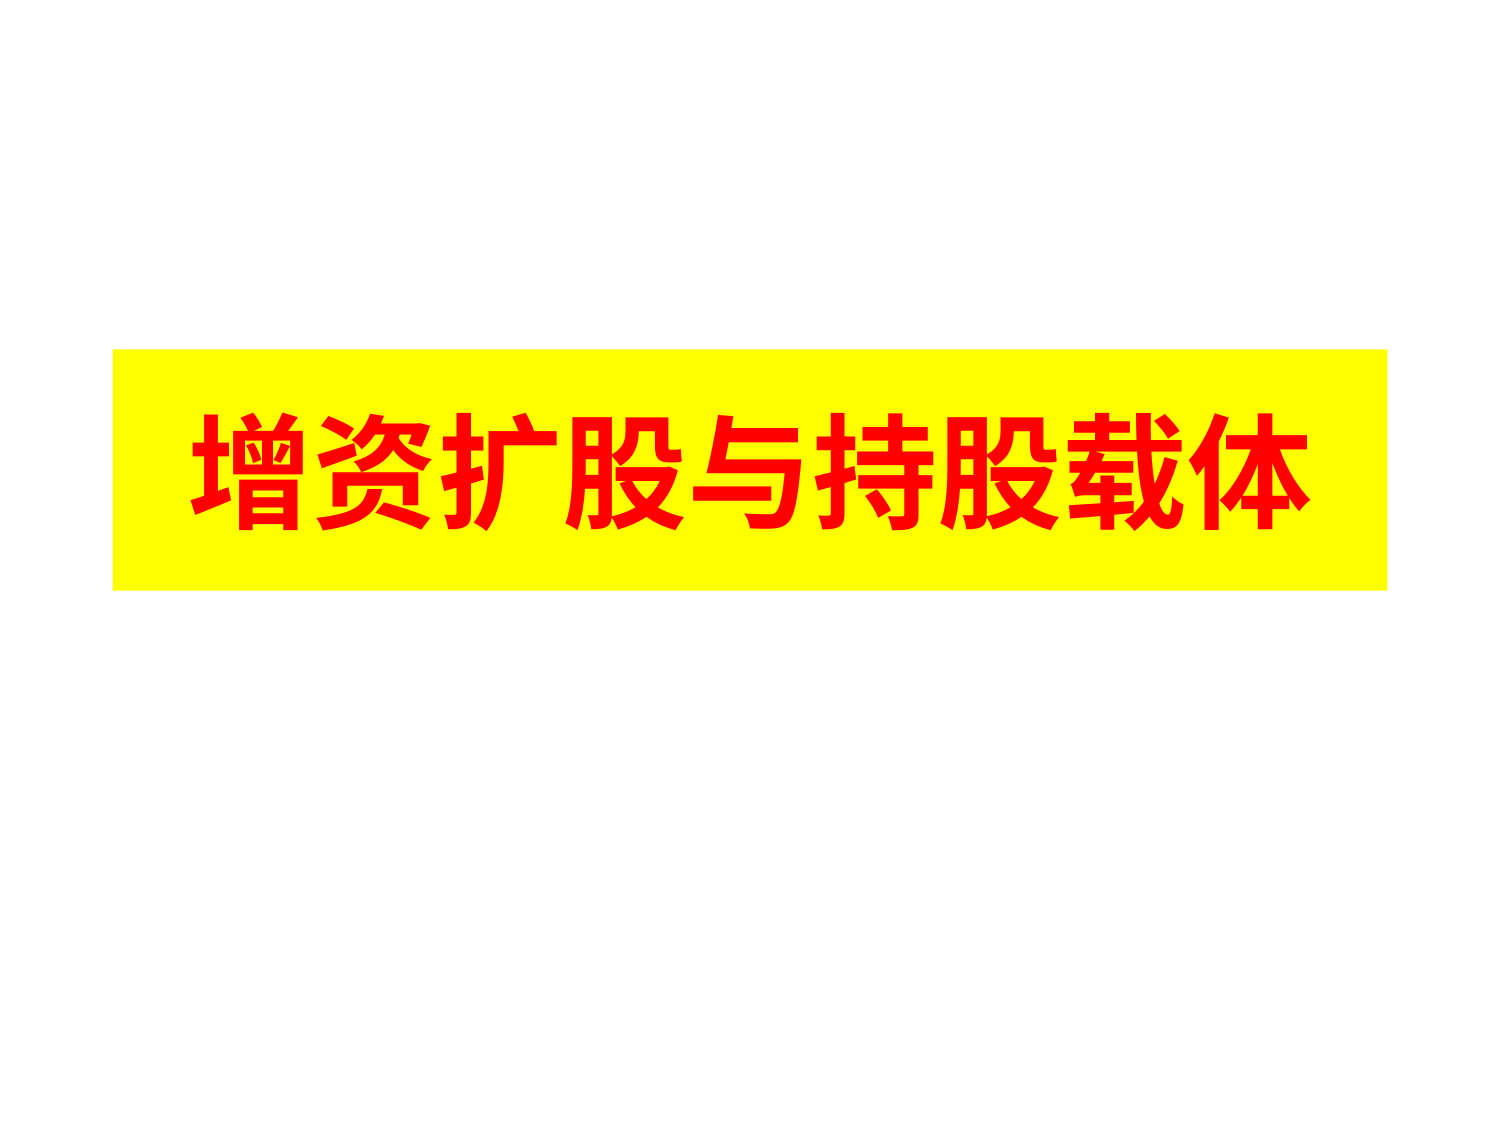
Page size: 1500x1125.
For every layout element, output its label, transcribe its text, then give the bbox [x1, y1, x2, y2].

title 增资扩股与持股载体 [112, 349, 1388, 591]
